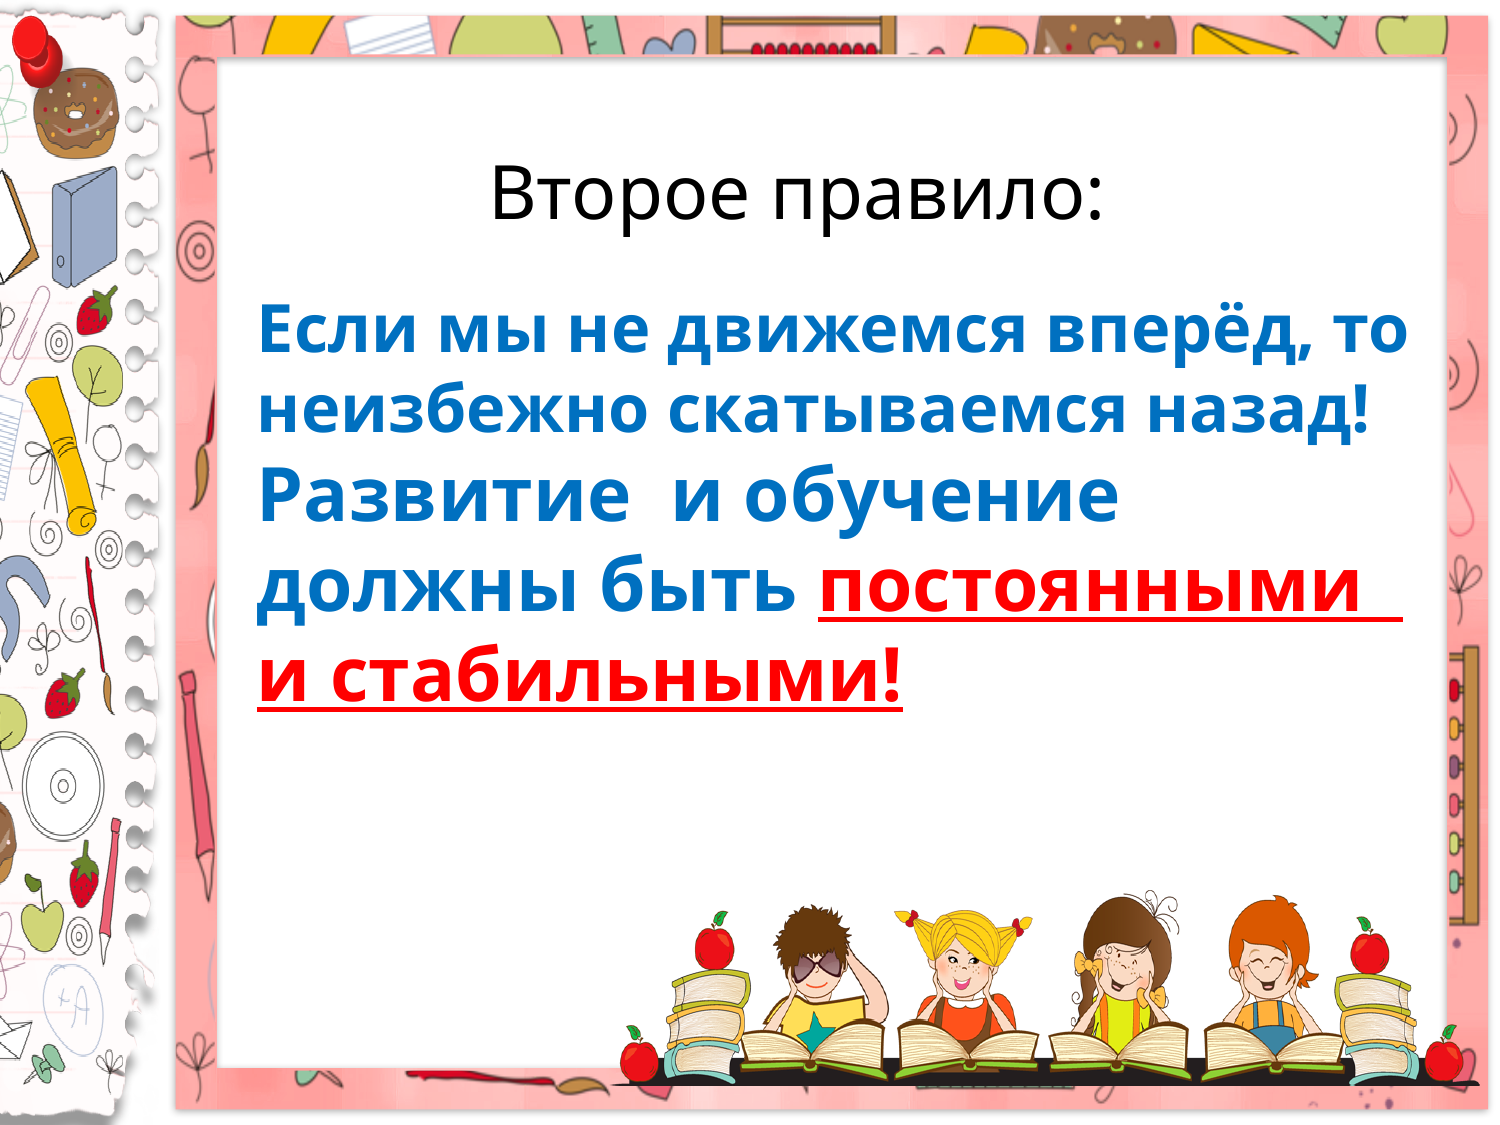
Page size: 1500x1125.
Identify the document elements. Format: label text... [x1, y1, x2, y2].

picture [175, 15, 1500, 1110]
text_box Второе правило: [407, 137, 1187, 242]
picture [0, 62, 123, 1099]
text_box Если мы не движемся вперёд, то неизбежно скатываемся назад! Развитие и обучение должны быть постоянными и стабильными! [242, 278, 1435, 724]
